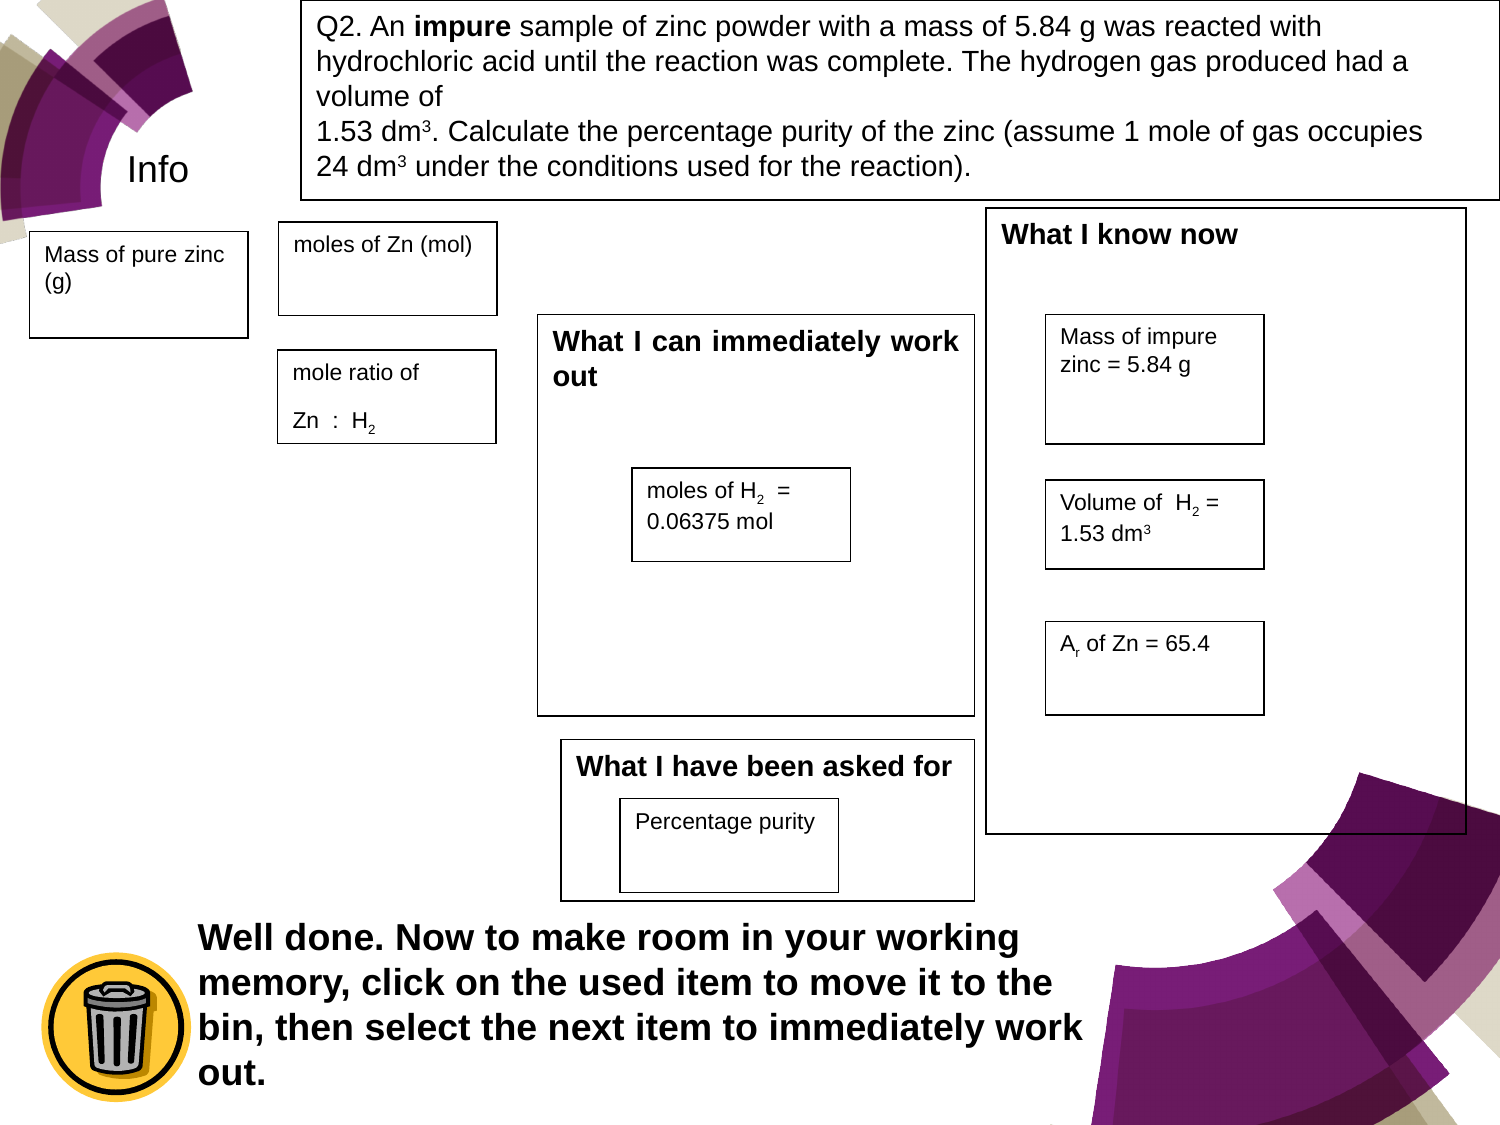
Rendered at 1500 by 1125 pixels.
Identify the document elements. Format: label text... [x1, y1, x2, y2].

text_box Volume of H2 = 1.53 dm3 [1045, 479, 1264, 570]
text_box Info [112, 137, 242, 197]
text_box Ar of Zn = 65.4 [1045, 621, 1264, 716]
text_box Mass of impure zinc = 5.84 g [1045, 314, 1264, 445]
text_box Mass of pure zinc (g) [29, 231, 249, 338]
text_box Percentage purity [620, 798, 839, 893]
text_box moles of Zn (mol) [278, 221, 498, 316]
text_box mole ratio of Zn : H2 [277, 349, 497, 444]
picture [0, 0, 219, 256]
text_box What I know now ? ? ? [986, 208, 1467, 835]
text_box What I can immediately work out [537, 314, 975, 717]
picture [1009, 716, 1500, 1125]
text_box moles of H2 = 0.06375 mol [631, 467, 851, 562]
picture [41, 952, 192, 1103]
text_box Q2. An impure sample of zinc powder with a mass of 5.84 g was reacted with hydrochloric acid until the reaction was complete. The hydrogen gas produced had a volume of 1.53 dm3. Calculate the percentage purity of the zinc (assume 1 mole of gas occupies 24 dm3 under the conditions used for the reaction). [301, 0, 1500, 200]
text_box What I have been asked for ? [561, 739, 975, 901]
text_box Well done. Now to make room in your working memory, click on the used item to move it to the bin, then select the next item to immediately work out. [182, 905, 1117, 1100]
